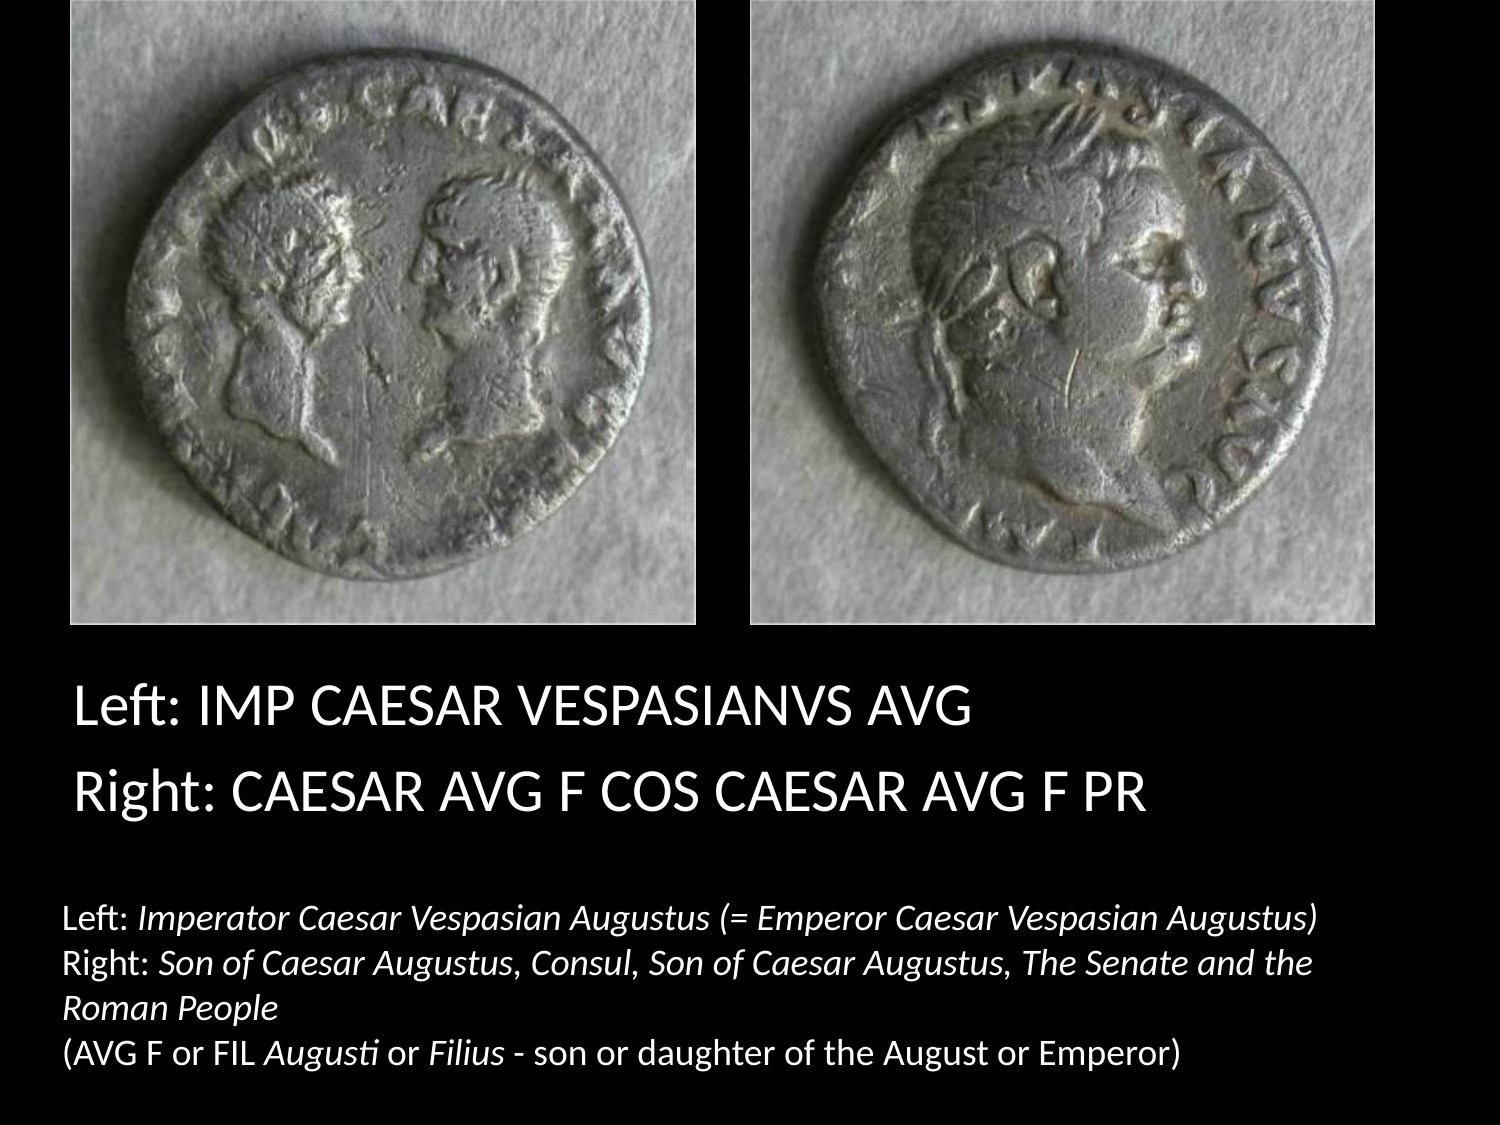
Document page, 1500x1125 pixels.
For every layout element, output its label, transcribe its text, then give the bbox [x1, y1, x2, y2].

list Left: IMP CAESAR VESPASIANVS AVG Right: CAESAR AVG F COS CAESAR AVG F PR [58, 656, 1409, 833]
picture [749, 0, 1376, 626]
picture [70, 0, 696, 626]
text_box Left: Imperator Caesar Vespasian Augustus (= Emperor Caesar Vespasian Augustus) Right: Son of Caesar Augustus, Consul, Son of Caesar Augustus, The Senate and the Roman People (AVG F or FIL Augusti or Filius - son or daughter of the August or Emperor) [46, 885, 1395, 1081]
